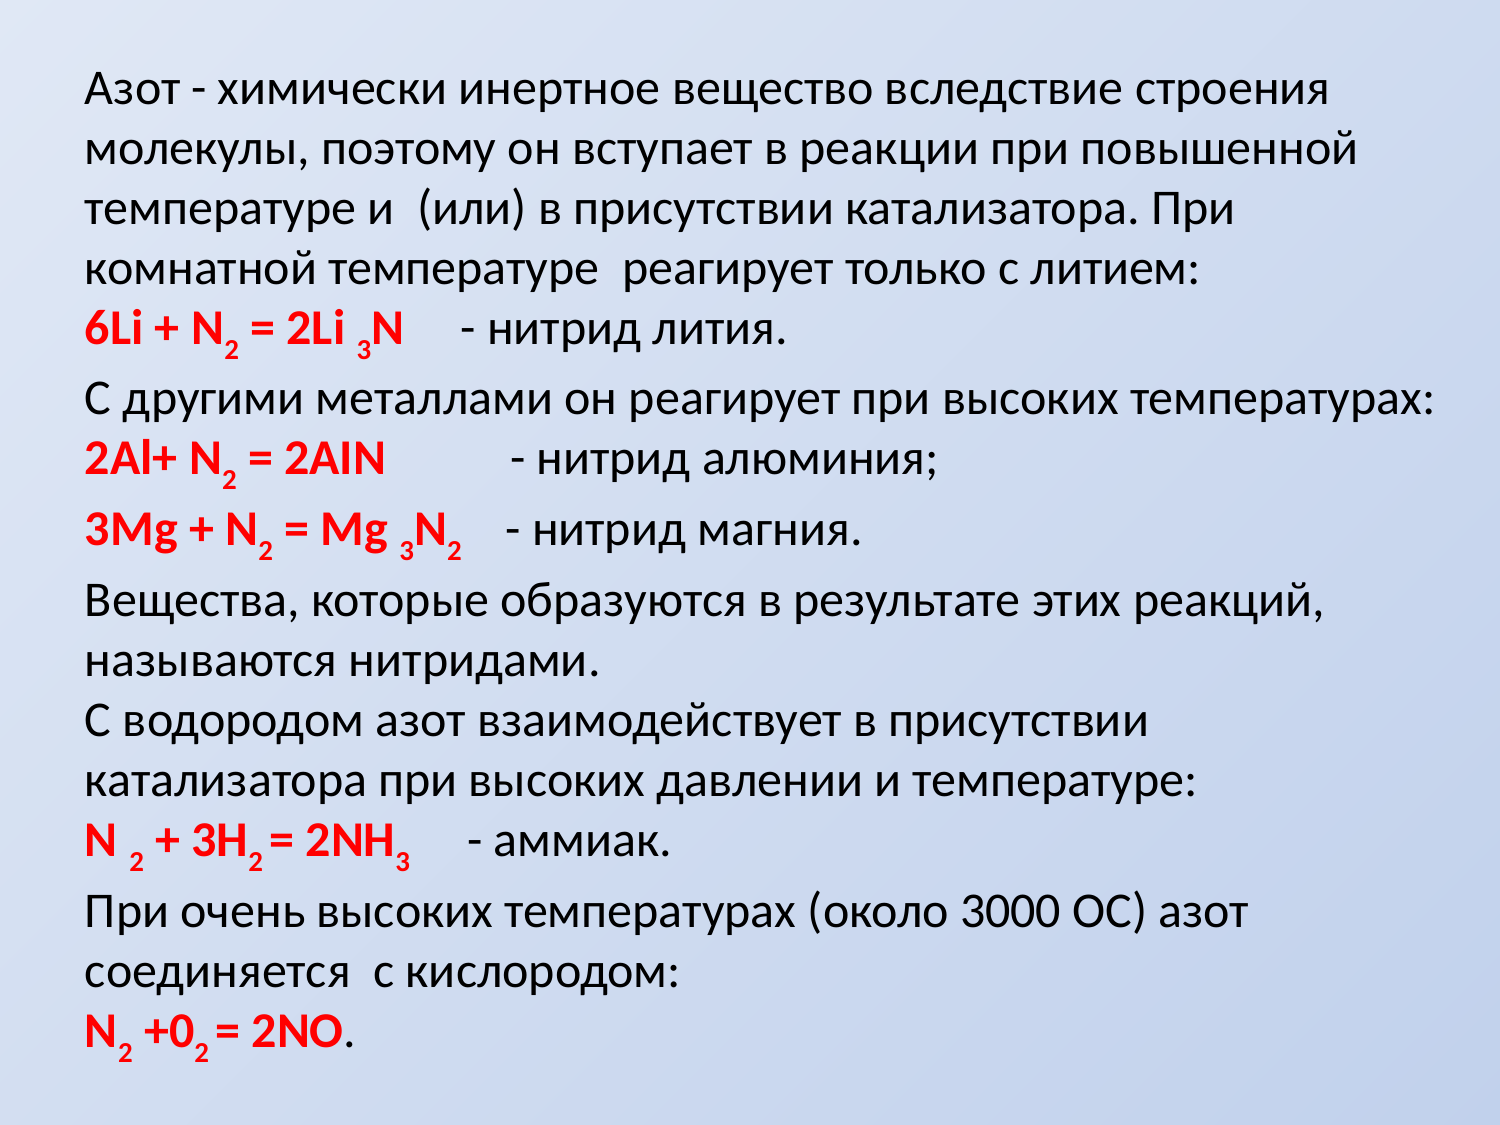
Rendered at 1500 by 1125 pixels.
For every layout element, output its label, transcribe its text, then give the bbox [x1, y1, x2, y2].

text_box Азот - химически инертное вещество вследствие строения молекулы, поэтому он вступает в реакции при повышенной температуре и (или) в присутствии катализатора. При комнатной температуре реагирует только с литием: 6Li + N2 = 2Li 3N - нитрид лития. С другими металлами он реагирует при высоких температурах: 2Al+ N2 = 2AIN - нитрид алюминия; 3Mg + N2 = Мg 3N2 - нитрид магния. Вещества, которые образуются в результате этих реакций, называются нитридами. С водородом азот взаимодействует в присутствии катализатора при высоких давлении и температуре: N 2 + 3Н2 = 2NН3 - аммиак. При очень высоких температурах (около 3000 ОС) азот соединяется с кислородом: N2 +02 = 2NO. [70, 46, 1454, 1076]
